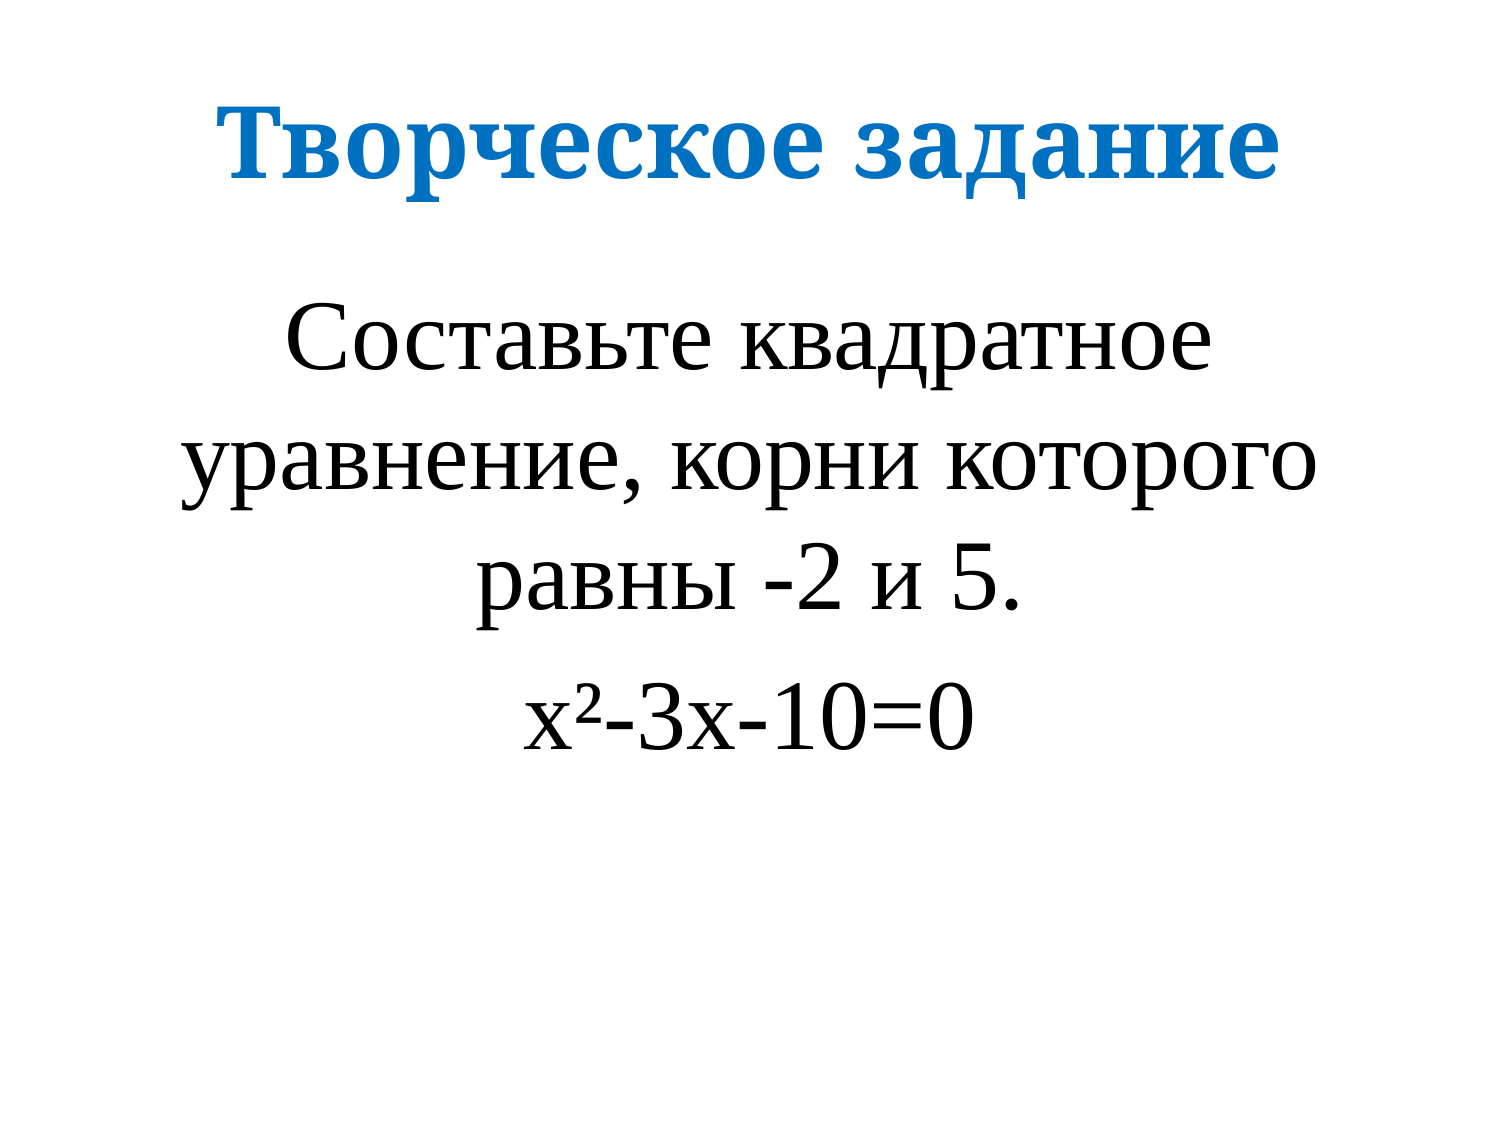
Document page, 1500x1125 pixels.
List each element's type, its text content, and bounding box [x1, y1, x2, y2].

list Составьте квадратное уравнение, корни которого равны -2 и 5. х²-3х-10=0 [75, 262, 1425, 1005]
title Творческое задание [75, 45, 1425, 233]
